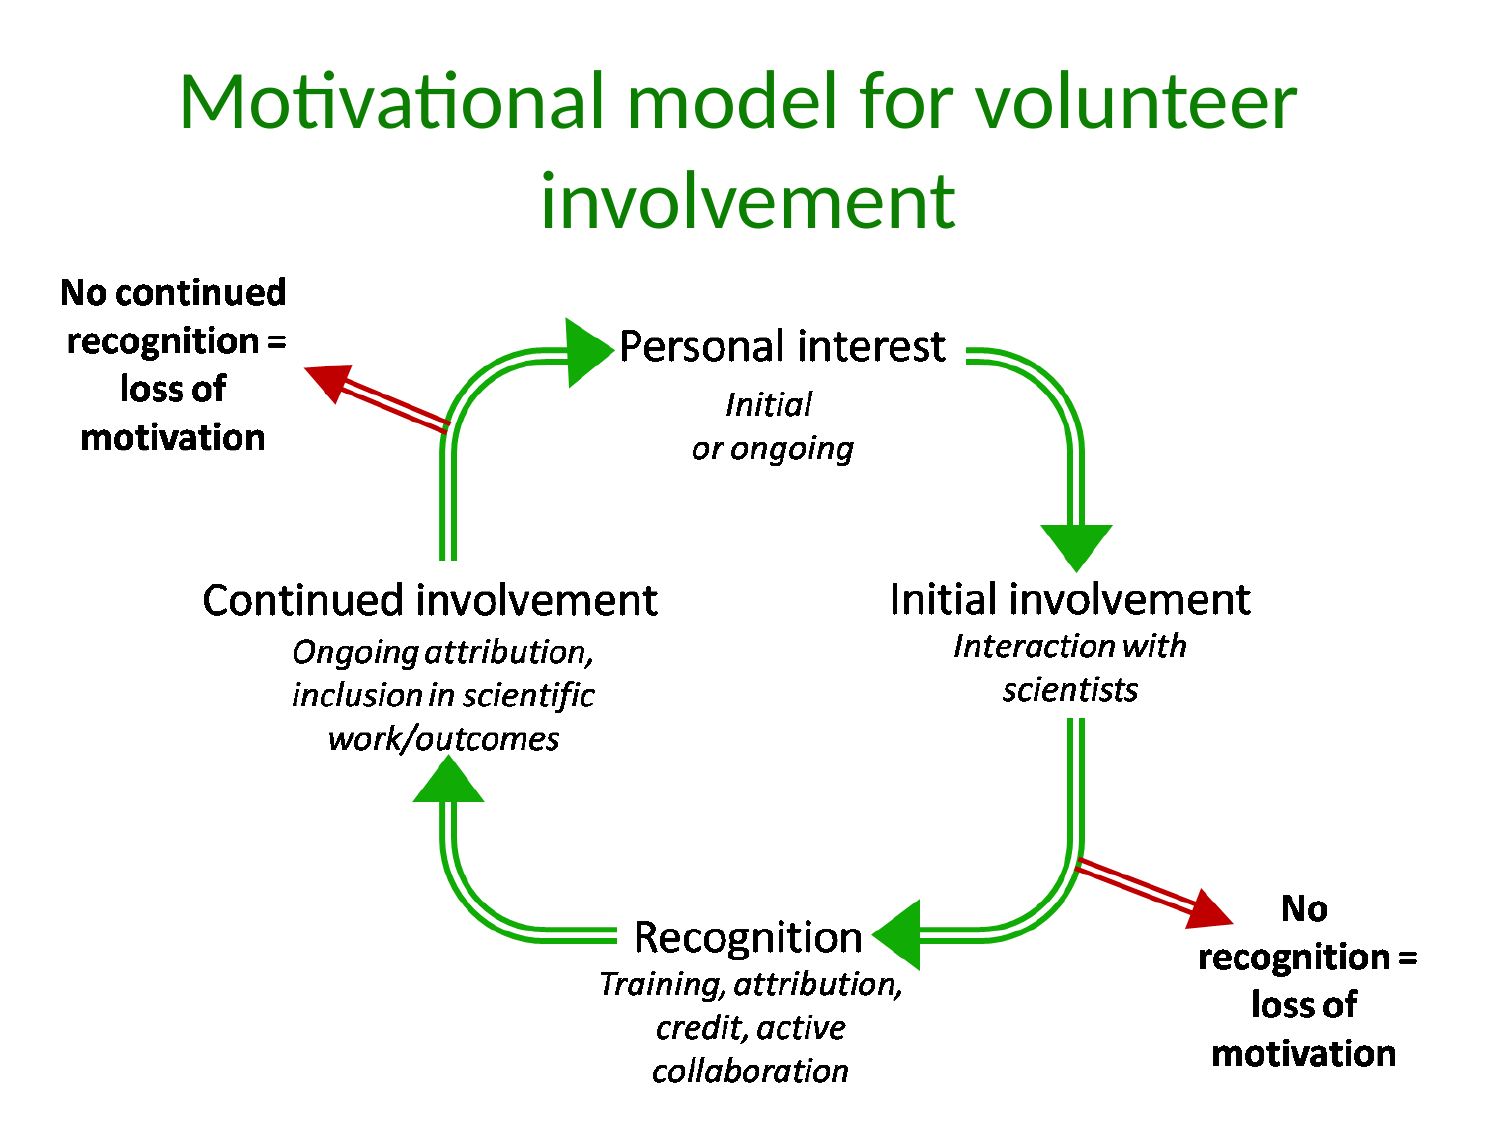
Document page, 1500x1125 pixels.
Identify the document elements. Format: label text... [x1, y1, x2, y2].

text_box Motivational model for volunteer involvement [162, 37, 1335, 251]
picture [12, 253, 1463, 1101]
